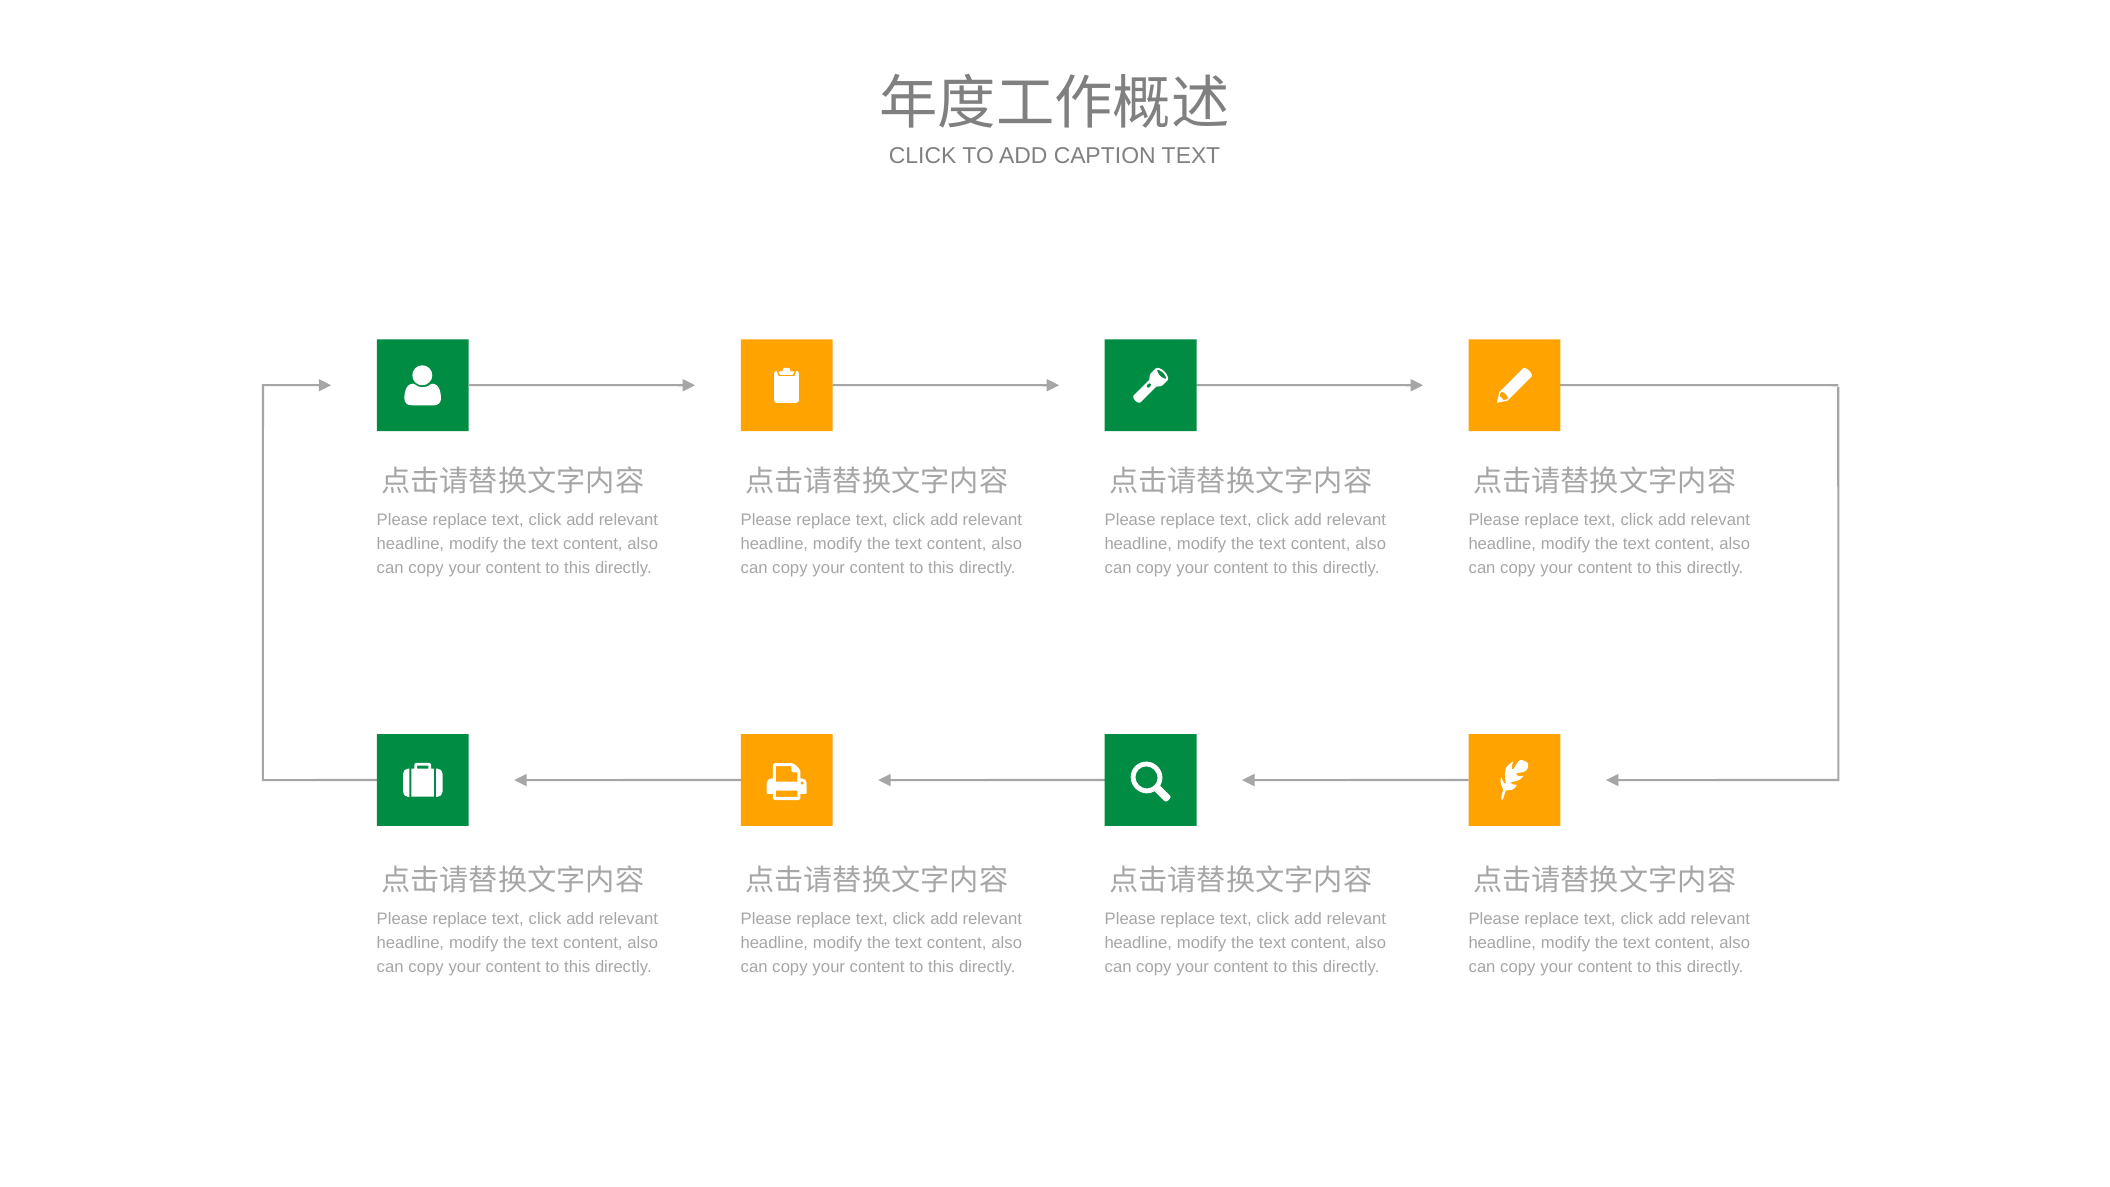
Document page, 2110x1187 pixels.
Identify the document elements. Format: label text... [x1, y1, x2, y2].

text_box 点击请替换文字内容 [745, 454, 1109, 497]
text_box Please replace text, click add relevant headline, modify the text content, also can copy your content to this directly. [740, 904, 1044, 977]
text_box 点击请替换文字内容 [1473, 454, 1847, 497]
text_box 点击请替换文字内容 [1473, 854, 1847, 897]
text_box [1606, 773, 1839, 787]
text_box 点击请替换文字内容 [1109, 854, 1473, 897]
text_box 点击请替换文字内容 [381, 854, 745, 897]
text_box [833, 379, 1060, 392]
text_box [376, 734, 469, 826]
text_box [261, 379, 332, 392]
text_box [376, 339, 469, 432]
text_box [514, 773, 740, 787]
text_box [1197, 379, 1424, 392]
text_box Please replace text, click add relevant headline, modify the text content, also can copy your content to this directly. [376, 504, 680, 577]
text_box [740, 734, 833, 826]
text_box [1104, 339, 1197, 432]
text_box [1468, 734, 1561, 826]
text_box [1468, 339, 1561, 432]
text_box Please replace text, click add relevant headline, modify the text content, also can copy your content to this directly. [1468, 904, 1772, 977]
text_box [1104, 734, 1197, 826]
text_box 年度工作概述 [865, 65, 1245, 136]
text_box [878, 773, 1104, 787]
text_box 点击请替换文字内容 [381, 454, 745, 497]
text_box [740, 339, 833, 432]
text_box [469, 379, 696, 392]
text_box Please replace text, click add relevant headline, modify the text content, also can copy your content to this directly. [376, 904, 680, 977]
text_box CLICK TO ADD CAPTION TEXT [865, 140, 1245, 168]
text_box 点击请替换文字内容 [1109, 454, 1473, 497]
text_box [1242, 773, 1468, 787]
text_box Please replace text, click add relevant headline, modify the text content, also can copy your content to this directly. [1468, 504, 1772, 577]
text_box Please replace text, click add relevant headline, modify the text content, also can copy your content to this directly. [1104, 904, 1408, 977]
text_box Please replace text, click add relevant headline, modify the text content, also can copy your content to this directly. [740, 504, 1044, 577]
text_box 点击请替换文字内容 [745, 854, 1109, 897]
text_box Please replace text, click add relevant headline, modify the text content, also can copy your content to this directly. [1104, 504, 1408, 577]
